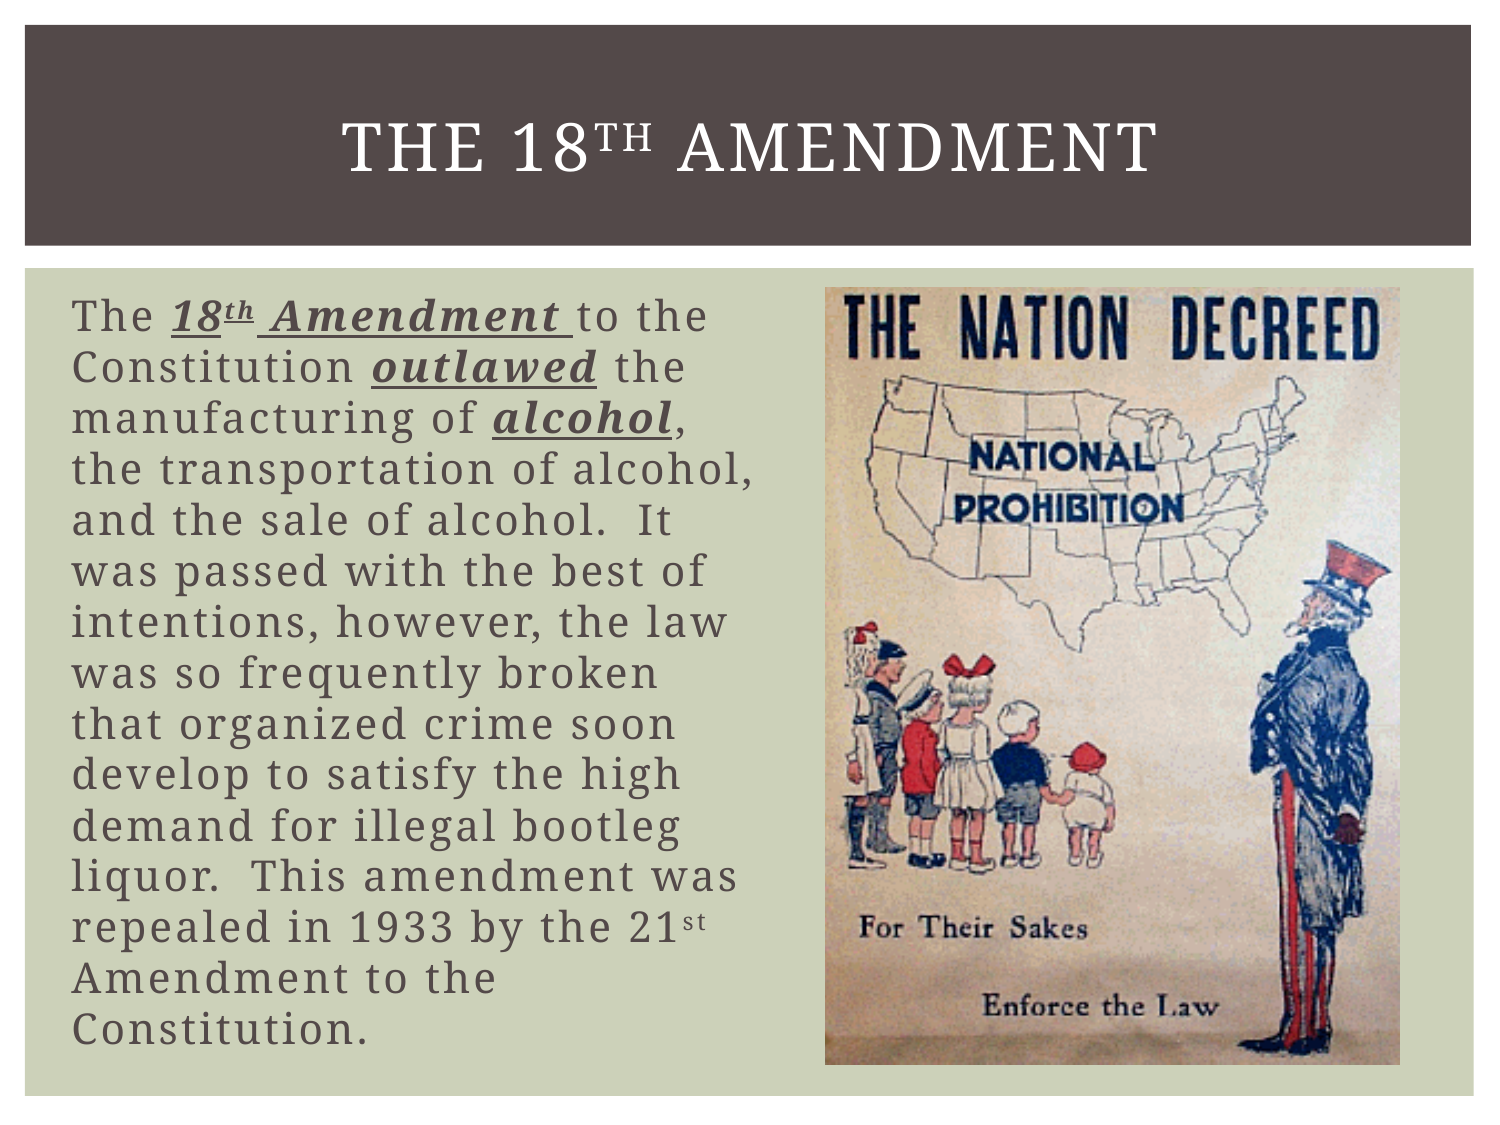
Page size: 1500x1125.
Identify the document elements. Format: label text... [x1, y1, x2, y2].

list The 18th Amendment to the Constitution outlawed the manufacturing of alcohol, the transportation of alcohol, and the sale of alcohol. It was passed with the best of intentions, however, the law was so frequently broken that organized crime soon develop to satisfy the high demand for illegal bootleg liquor. This amendment was repealed in 1933 by the 21st Amendment to the Constitution. [50, 281, 775, 1075]
title The 18th Amendment [62, 58, 1438, 232]
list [824, 287, 1401, 1065]
